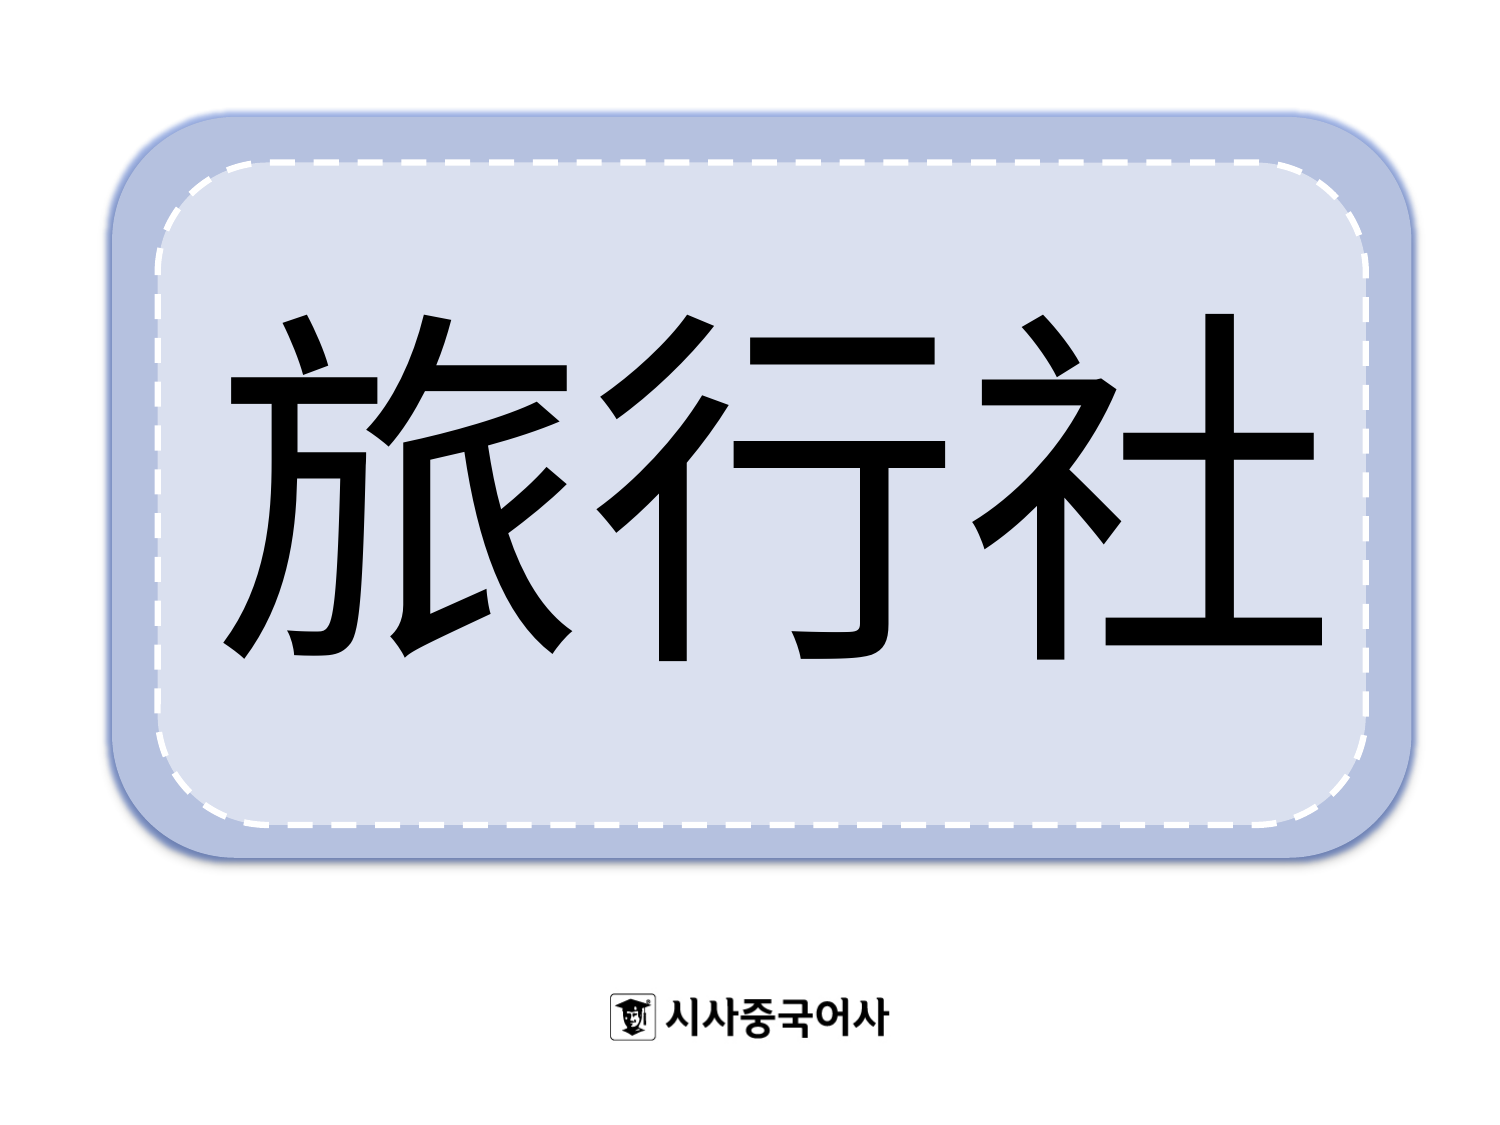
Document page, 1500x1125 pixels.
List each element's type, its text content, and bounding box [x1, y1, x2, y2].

text_box [162, 160, 1371, 824]
text_box 旅行社 [171, 149, 1380, 812]
picture [602, 987, 898, 1047]
